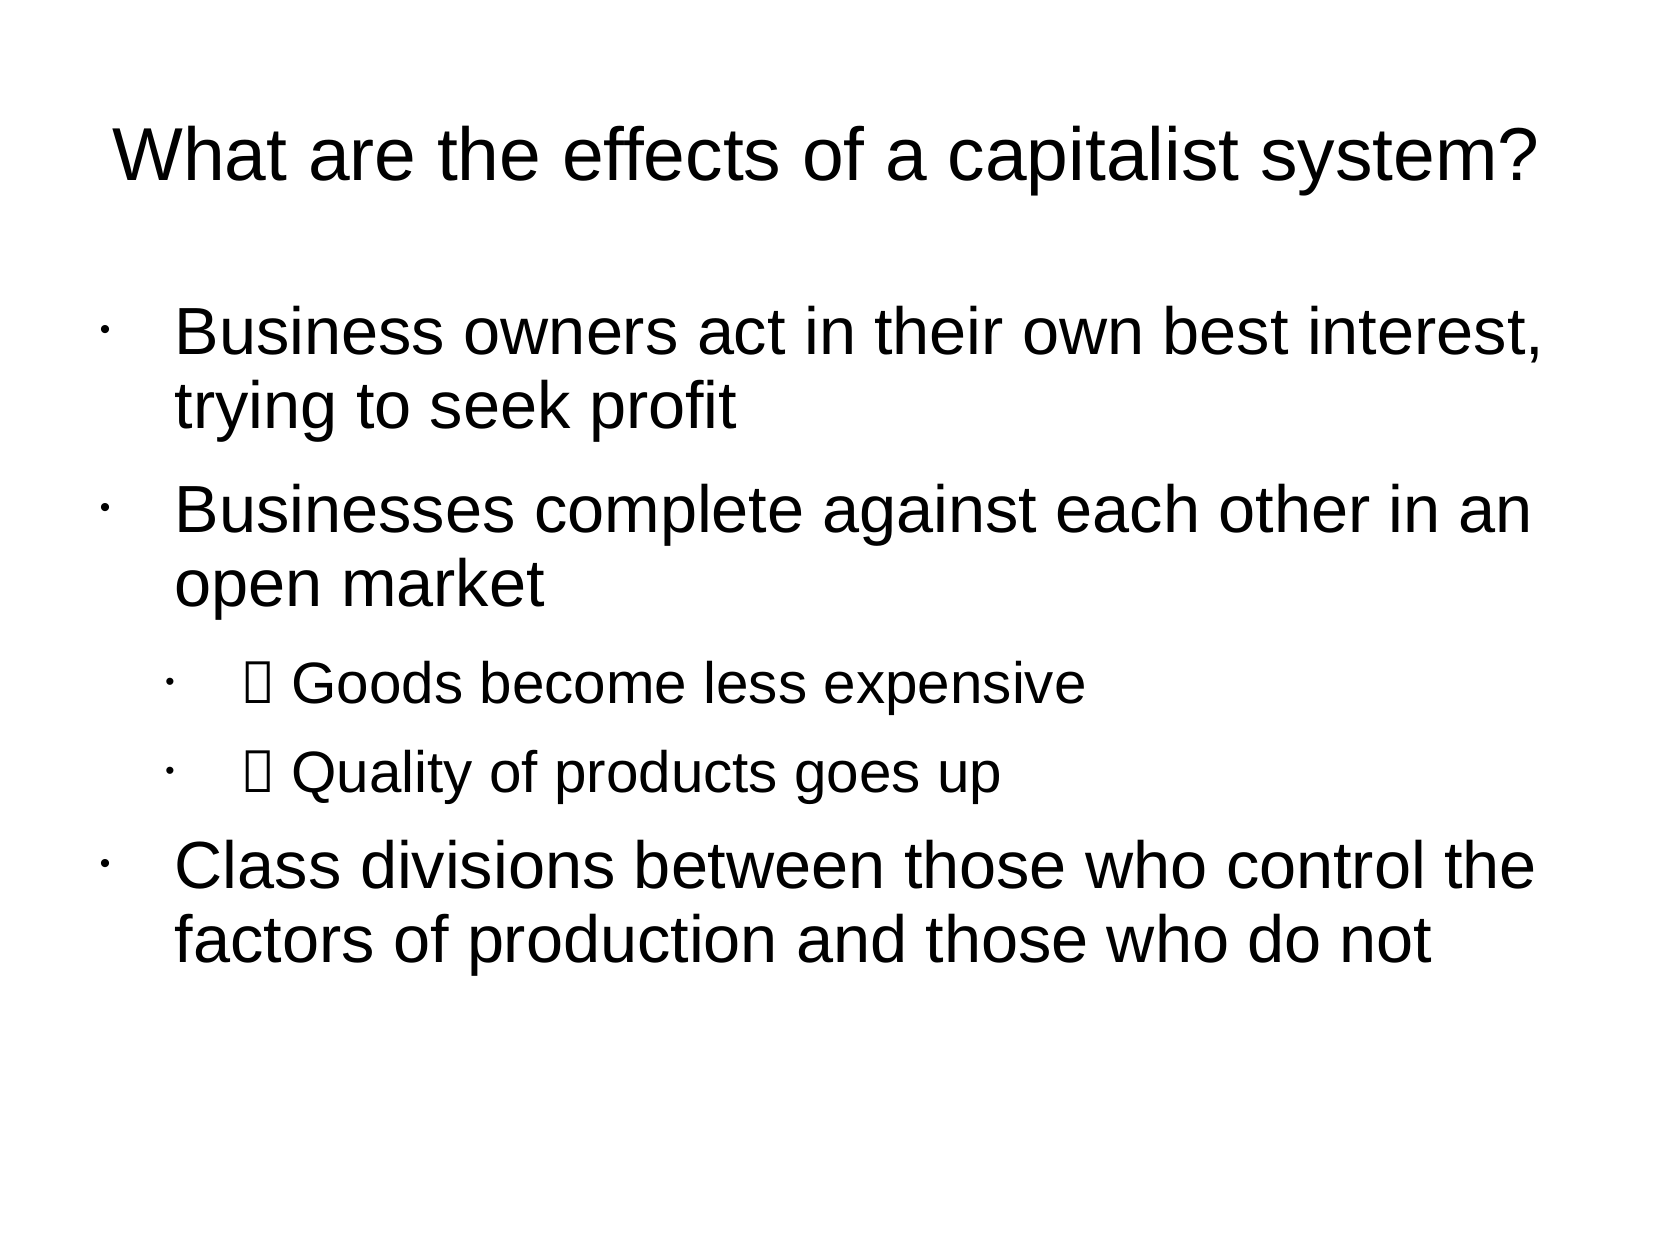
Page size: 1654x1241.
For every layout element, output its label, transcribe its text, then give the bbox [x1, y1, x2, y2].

list Business owners act in their own best interest, trying to seek profit Businesses complete against each other in an open market  Goods become less expensive  Quality of products goes up Class divisions between those who control the factors of production and those who do not [82, 290, 1571, 1094]
title What are the effects of a capitalist system? [82, 56, 1571, 249]
